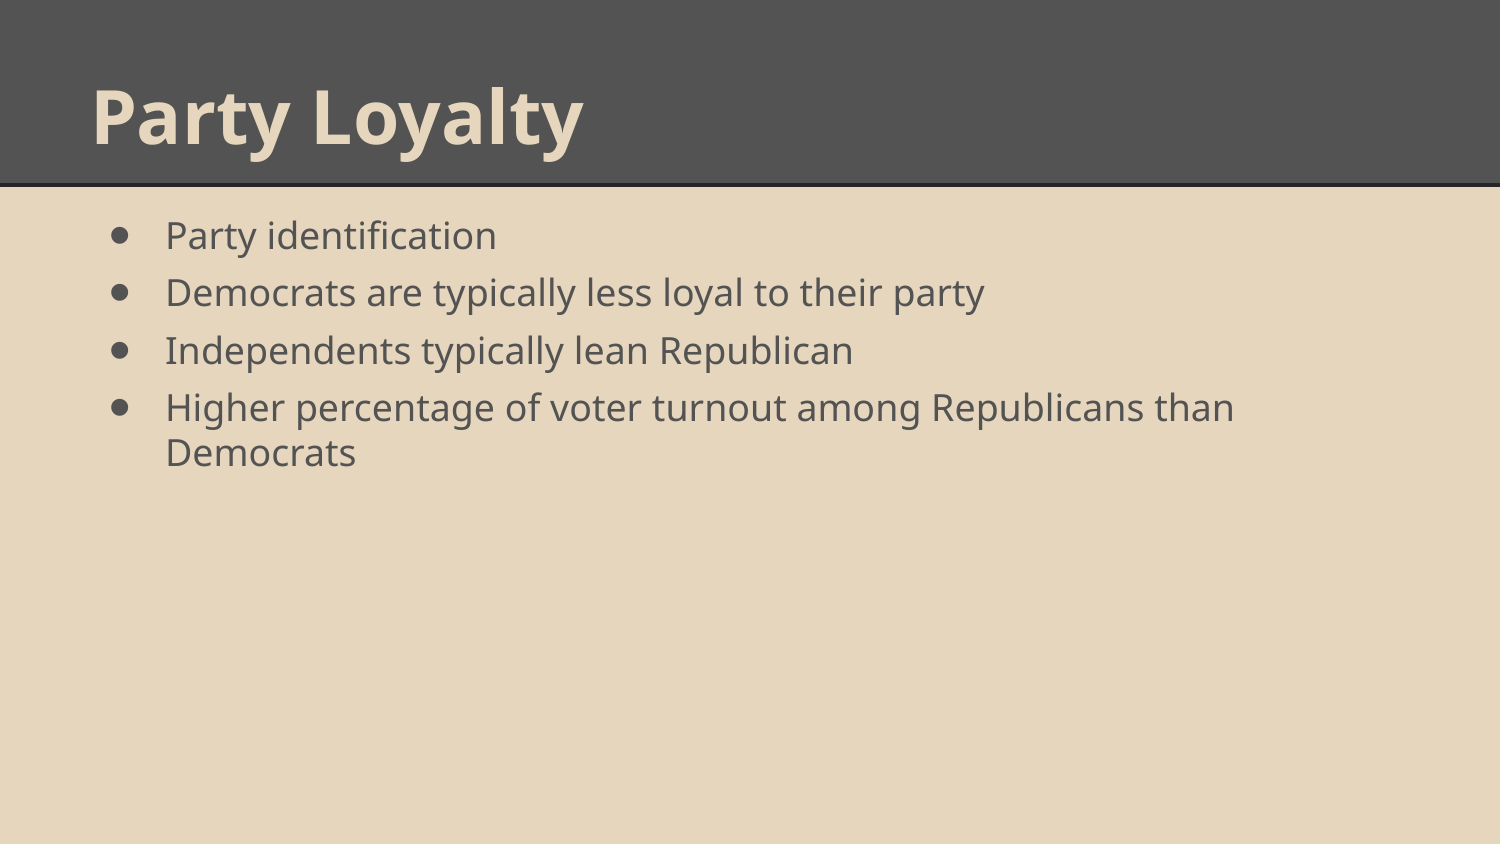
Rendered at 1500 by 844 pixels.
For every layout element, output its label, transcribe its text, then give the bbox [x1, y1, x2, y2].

list Party identification Democrats are typically less loyal to their party Independents typically lean Republican Higher percentage of voter turnout among Republicans than Democrats [75, 196, 1425, 808]
title Party Loyalty [75, 33, 1425, 175]
